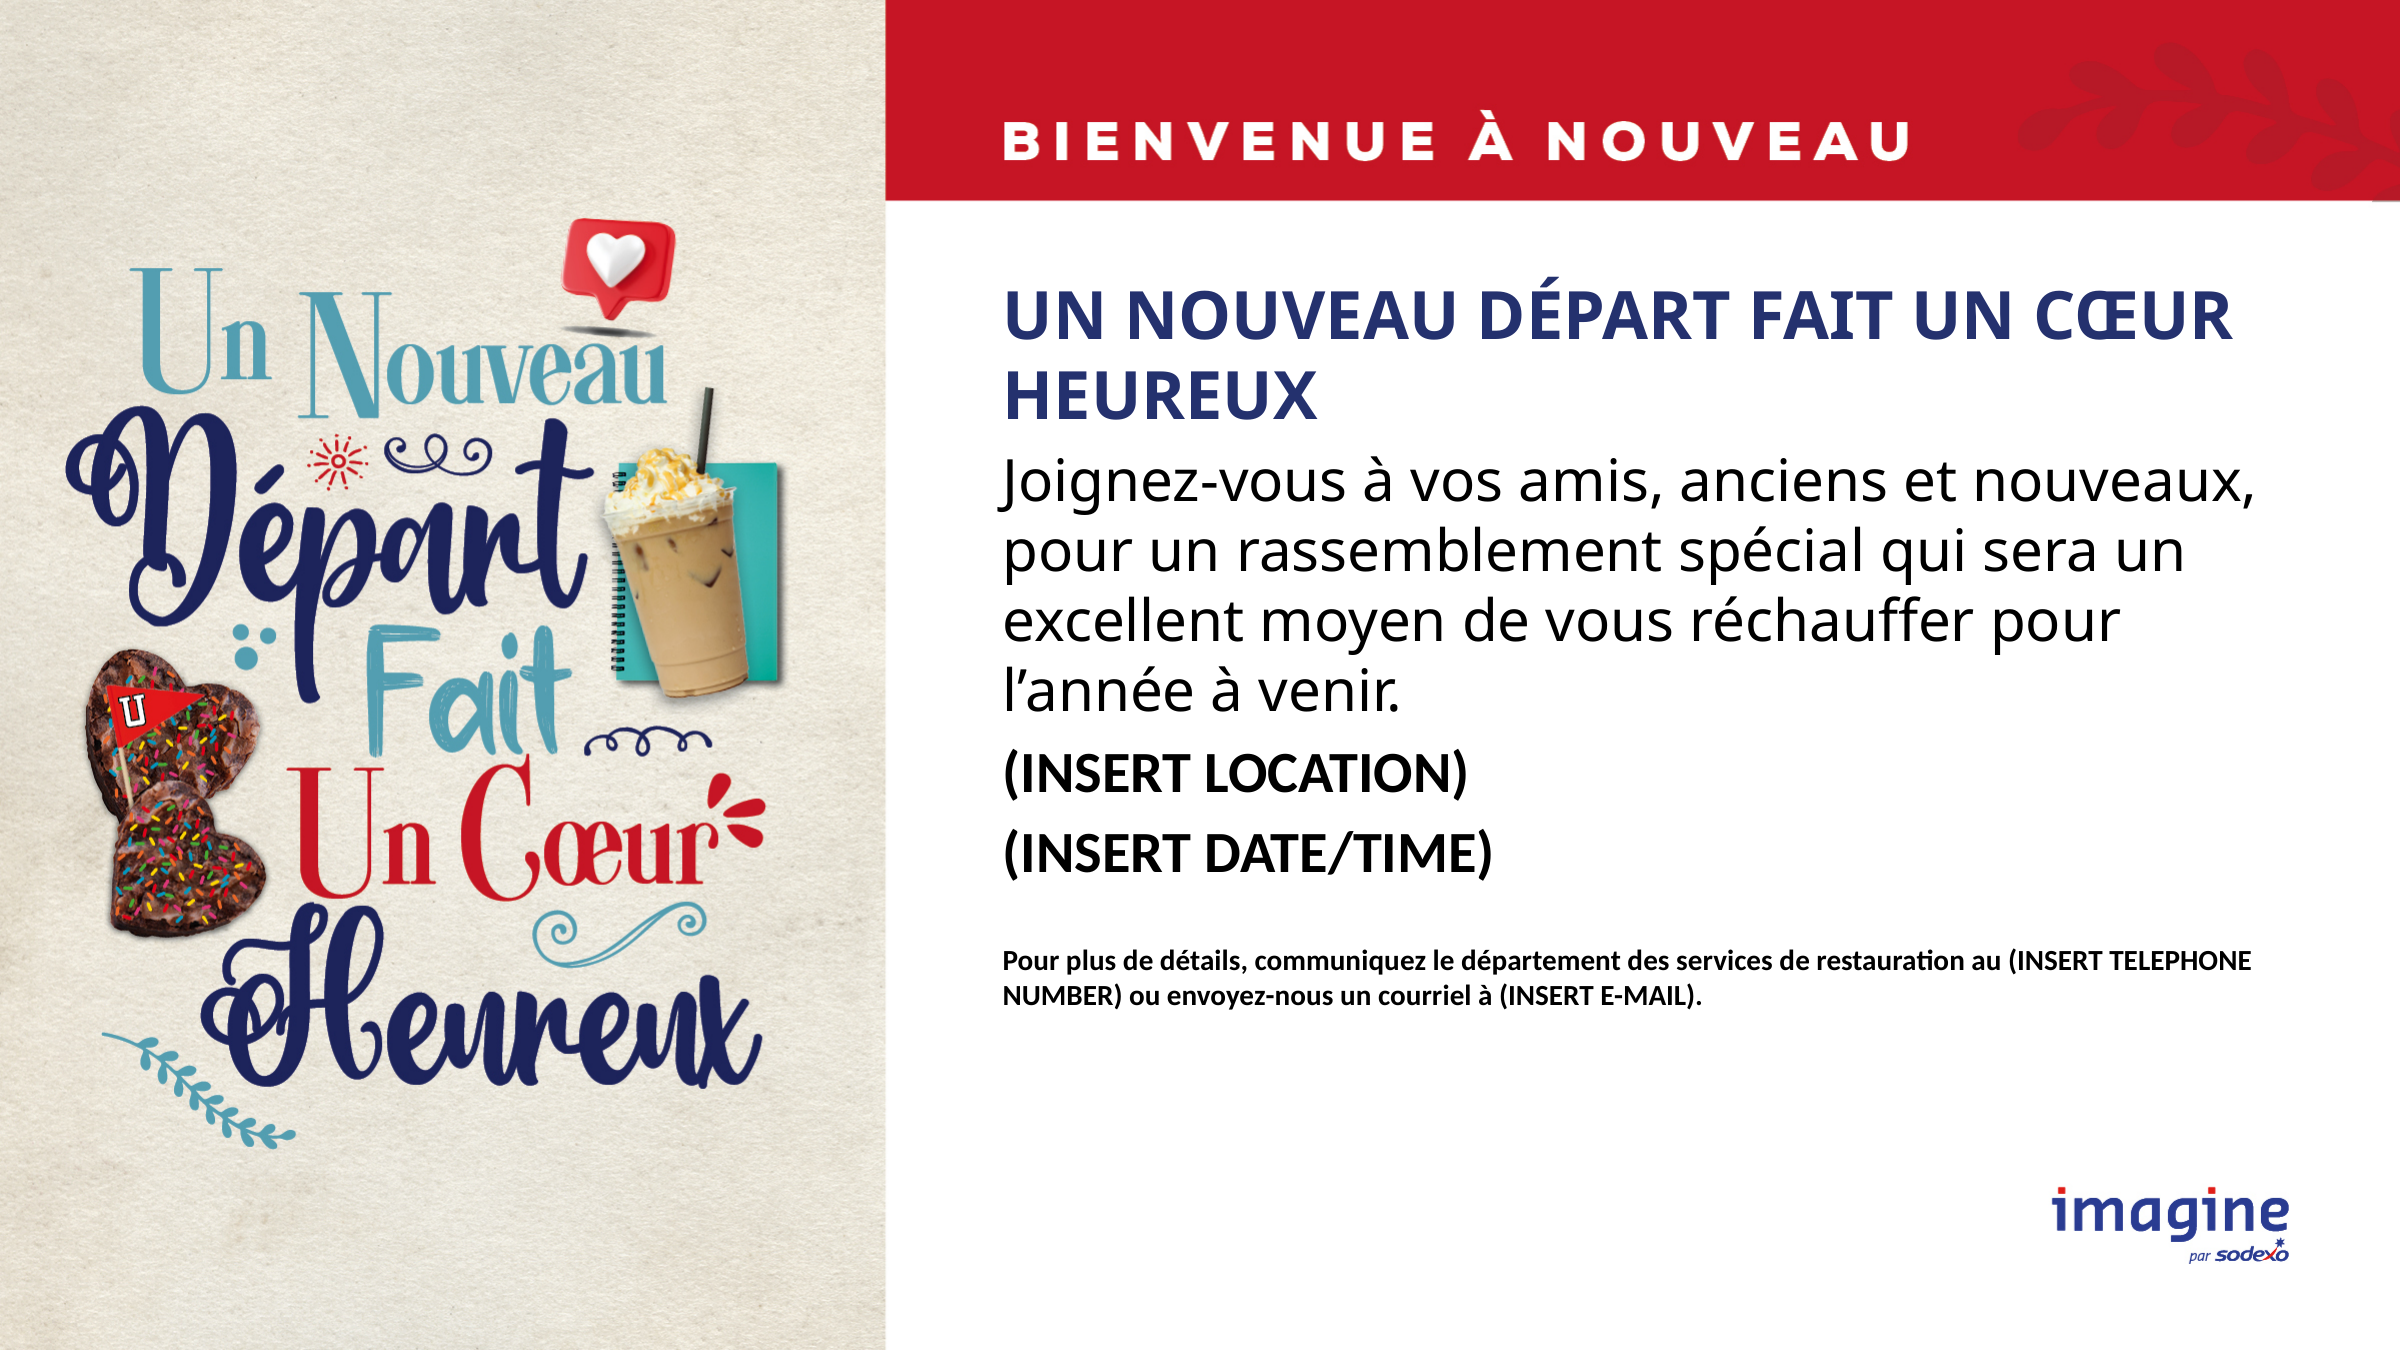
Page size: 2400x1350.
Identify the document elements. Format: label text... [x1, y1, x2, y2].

picture [0, 0, 2400, 1350]
text_box UN NOUVEAU DÉPART FAIT UN CŒUR HEUREUX Joignez-vous à vos amis, anciens et nouveaux, pour un rassemblement spécial qui sera un excellent moyen de vous réchauffer pour l’année à venir. (INSERT LOCATION) (INSERT DATE/TIME) Pour plus de détails, communiquez le département des services de restauration au (INSERT TELEPHONE NUMBER) ou envoyez-nous un courriel à (INSERT E-MAIL). [987, 258, 2275, 1121]
